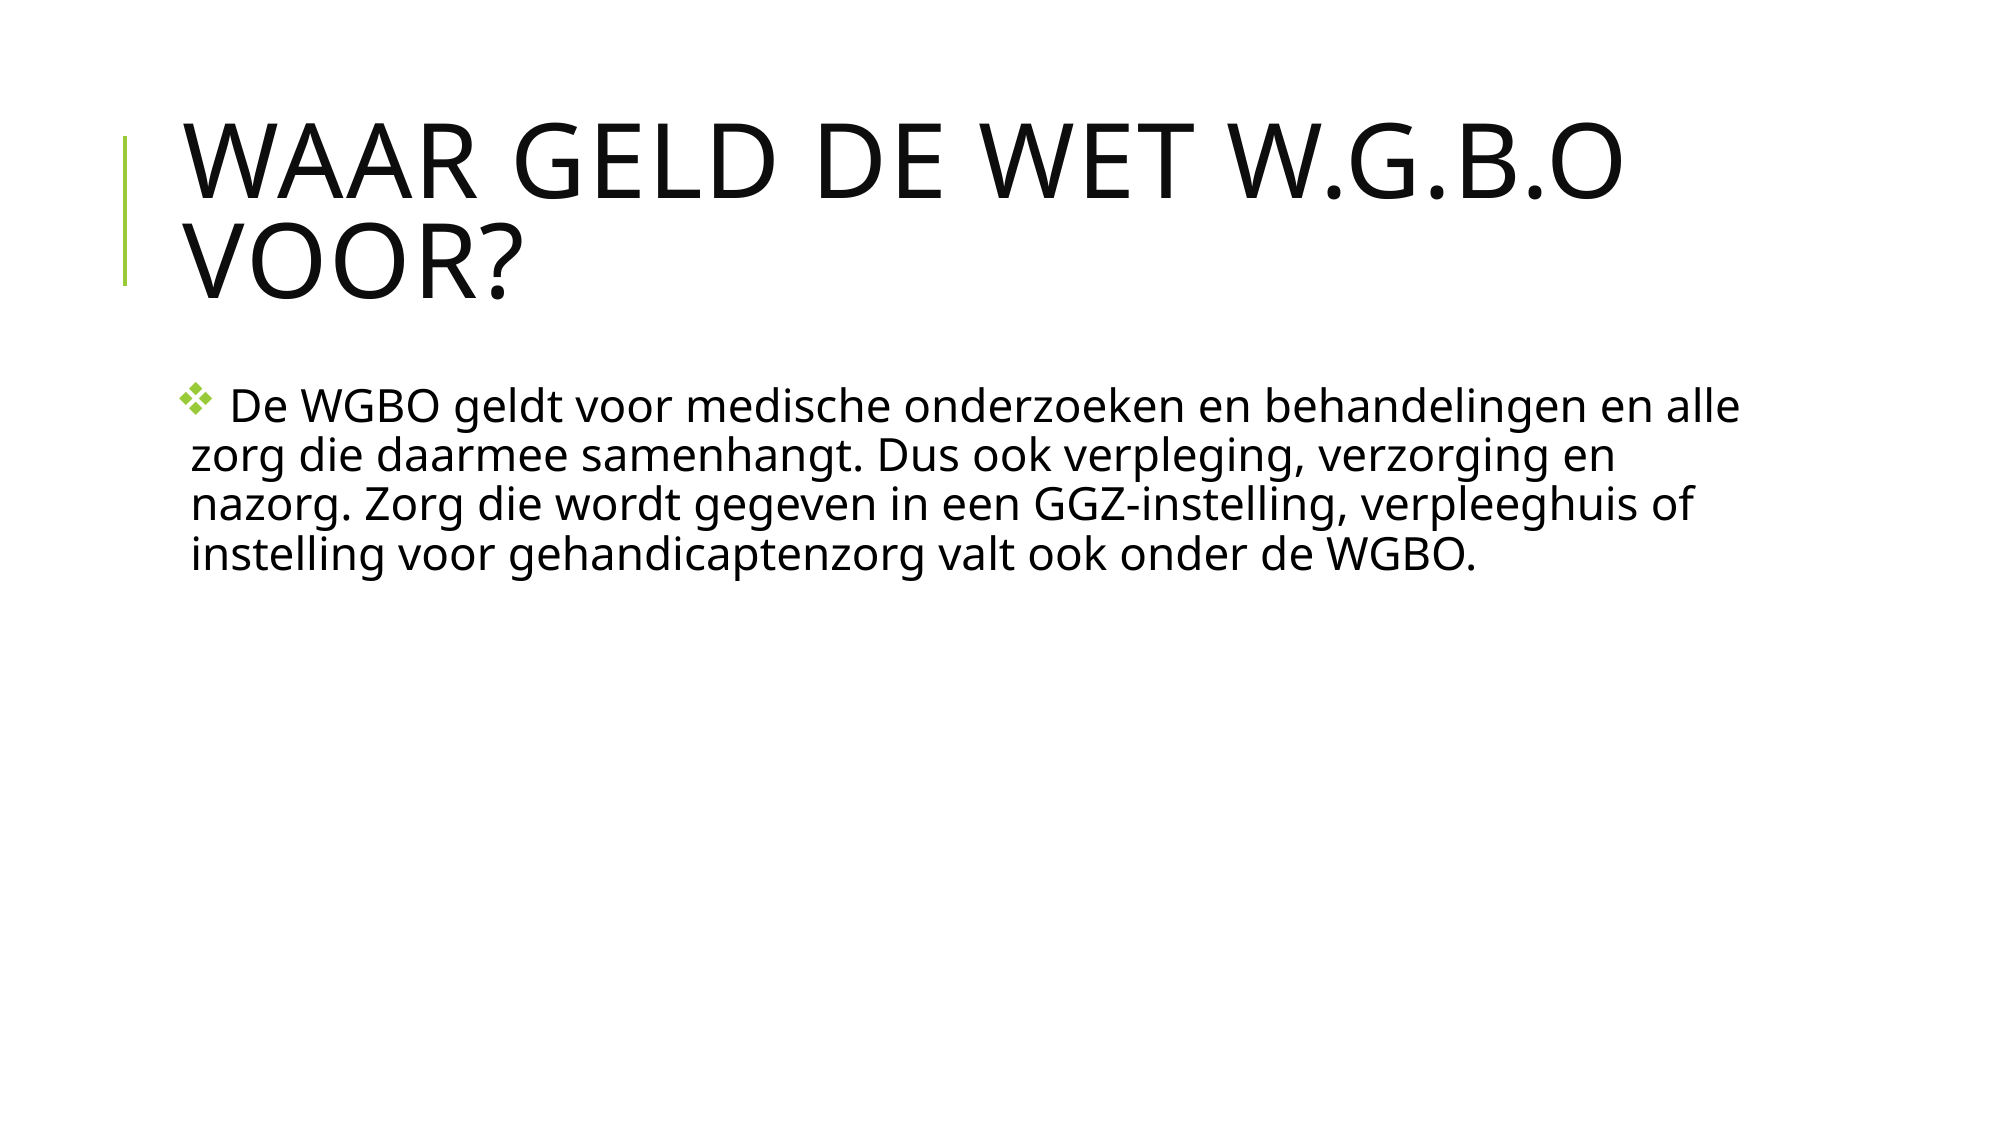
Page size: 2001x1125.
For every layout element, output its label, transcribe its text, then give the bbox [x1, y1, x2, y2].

list De WGBO geldt voor medische onderzoeken en behandelingen en alle zorg die daarmee samenhangt. Dus ook verpleging, verzorging en nazorg. Zorg die wordt gegeven in een GGZ-instelling, verpleeghuis of instelling voor gehandicaptenzorg valt ook onder de WGBO. [168, 375, 1763, 1035]
title Waar geld de wet W.g.b.o voor? [168, 96, 1763, 342]
